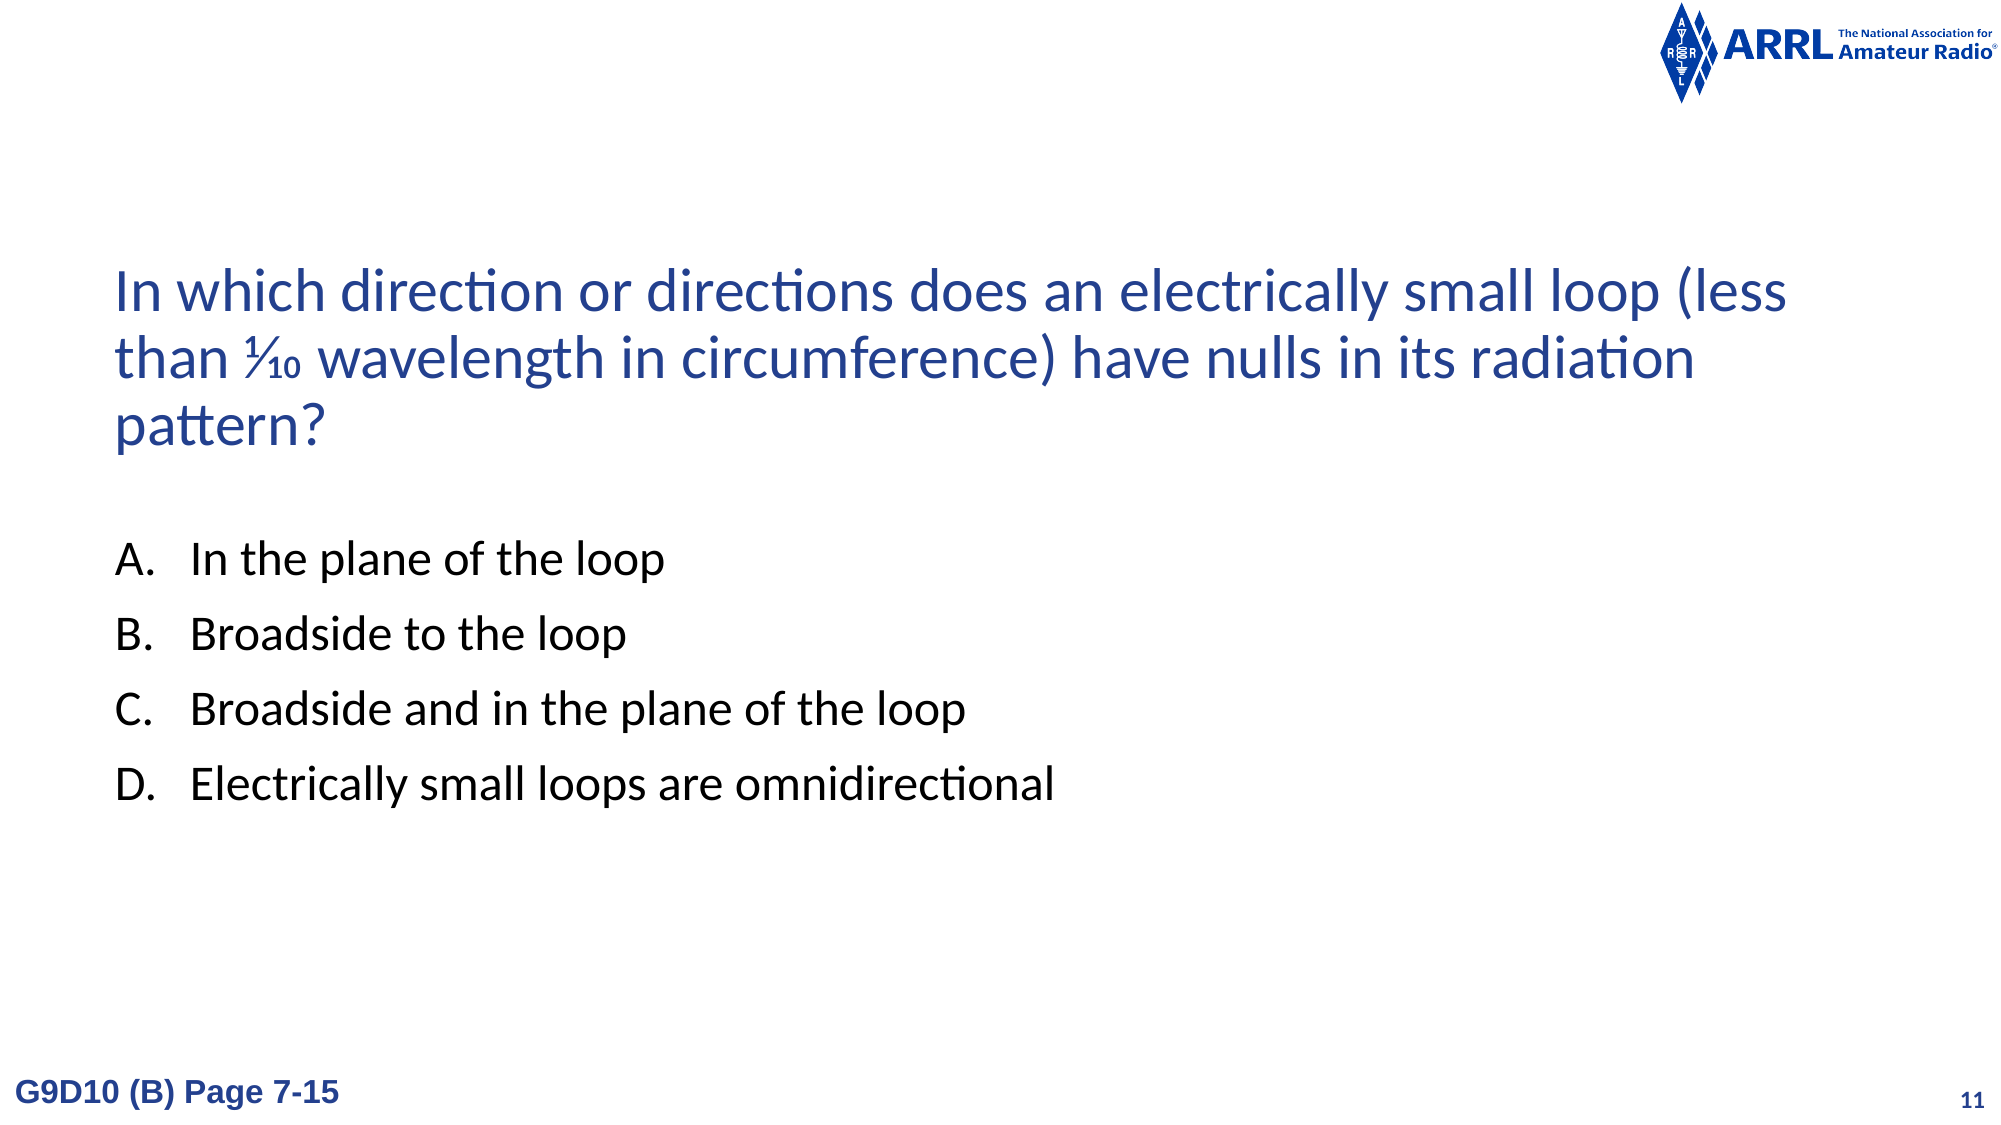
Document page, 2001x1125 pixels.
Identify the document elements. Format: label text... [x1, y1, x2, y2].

title In which direction or directions does an electrically small loop (less than 1⁄10 wavelength in circumference) have nulls in its radiation pattern? [99, 249, 1900, 468]
picture [1658, 0, 1999, 106]
text_box G9D10 (B) Page 7-15 [0, 1062, 1313, 1118]
list In the plane of the loop Broadside to the loop Broadside and in the plane of the loop Electrically small loops are omnidirectional [99, 525, 1900, 1005]
text_box 11 [1875, 1076, 2000, 1121]
